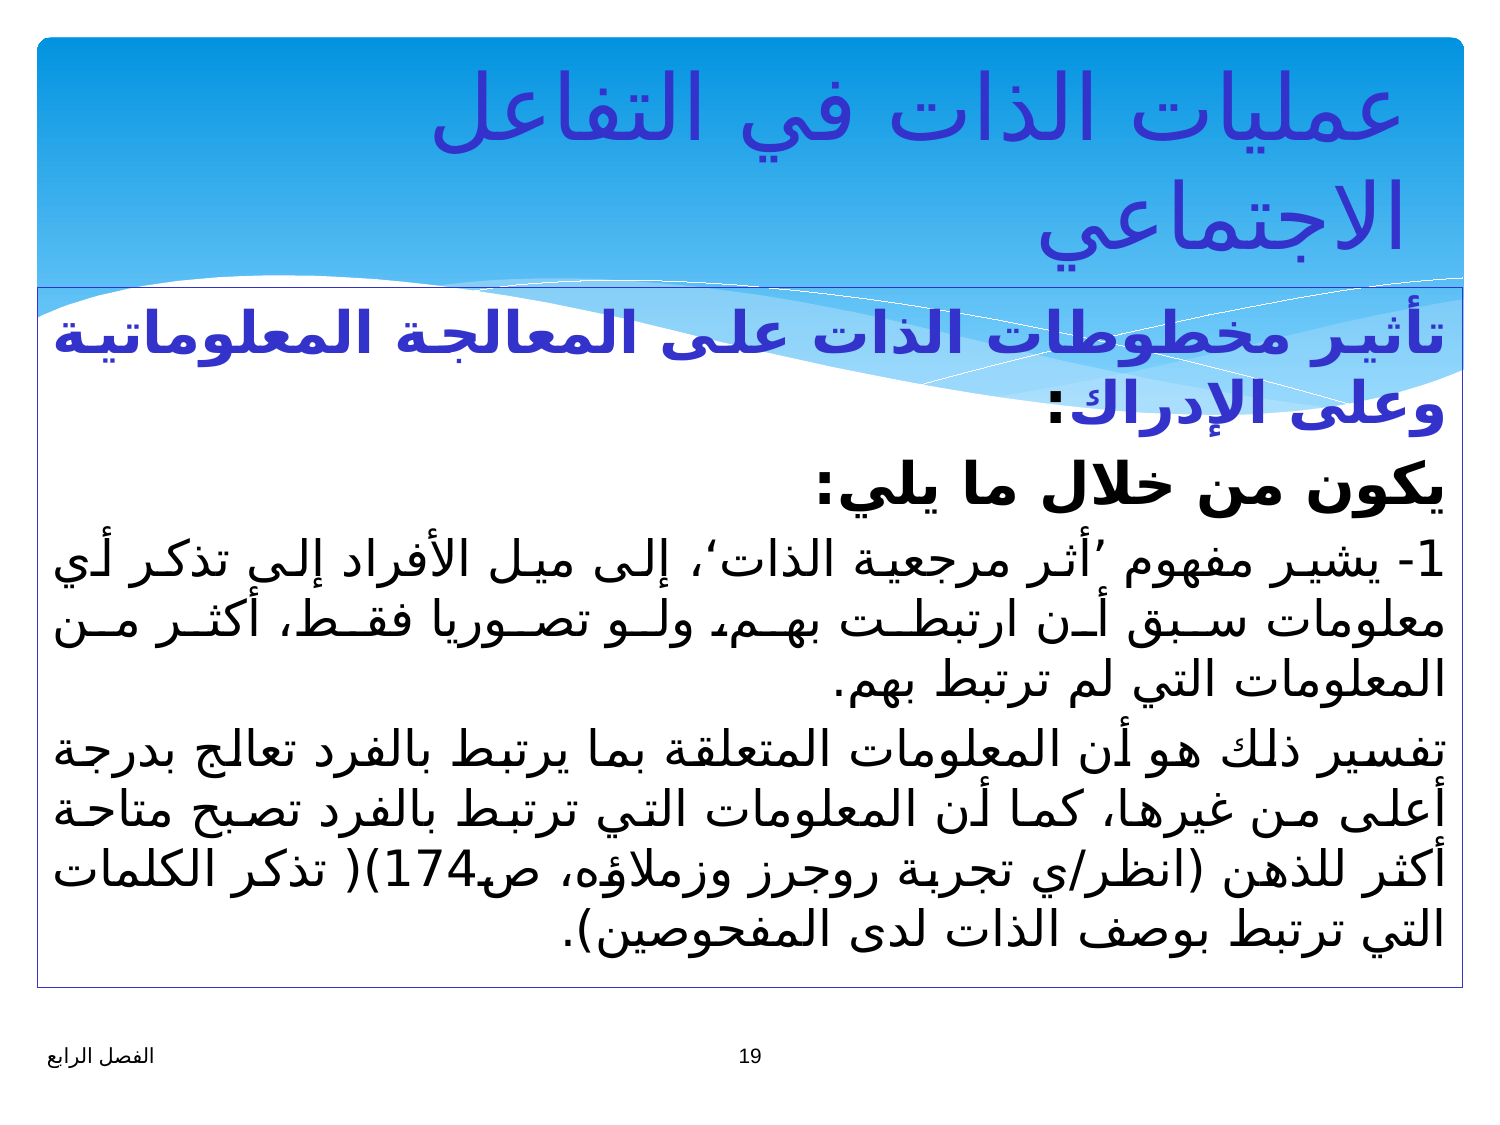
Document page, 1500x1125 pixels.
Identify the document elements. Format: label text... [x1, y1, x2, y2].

title عمليات الذات في التفاعل الاجتماعي [75, 55, 1425, 261]
list تأثير مخطوطات الذات على المعالجة المعلوماتية وعلى الإدراك: يكون من خلال ما يلي: 1- يشير مفهوم ’أثر مرجعية الذات‘، إلى ميل الأفراد إلى تذكر أي معلومات سبق أن ارتبطت بهم، ولو تصوريا فقط، أكثر من المعلومات التي لم ترتبط بهم. تفسير ذلك هو أن المعلومات المتعلقة بما يرتبط بالفرد تعالج بدرجة أعلى من غيرها، كما أن المعلومات التي ترتبط بالفرد تصبح متاحة أكثر للذهن (انظر/ي تجربة روجرز وزملاؤه، ص174)( تذكر الكلمات التي ترتبط بوصف الذات لدى المفحوصين). [37, 287, 1463, 988]
footer الفصل الرابع [31, 1025, 653, 1086]
slide_number 19 [654, 1025, 846, 1086]
